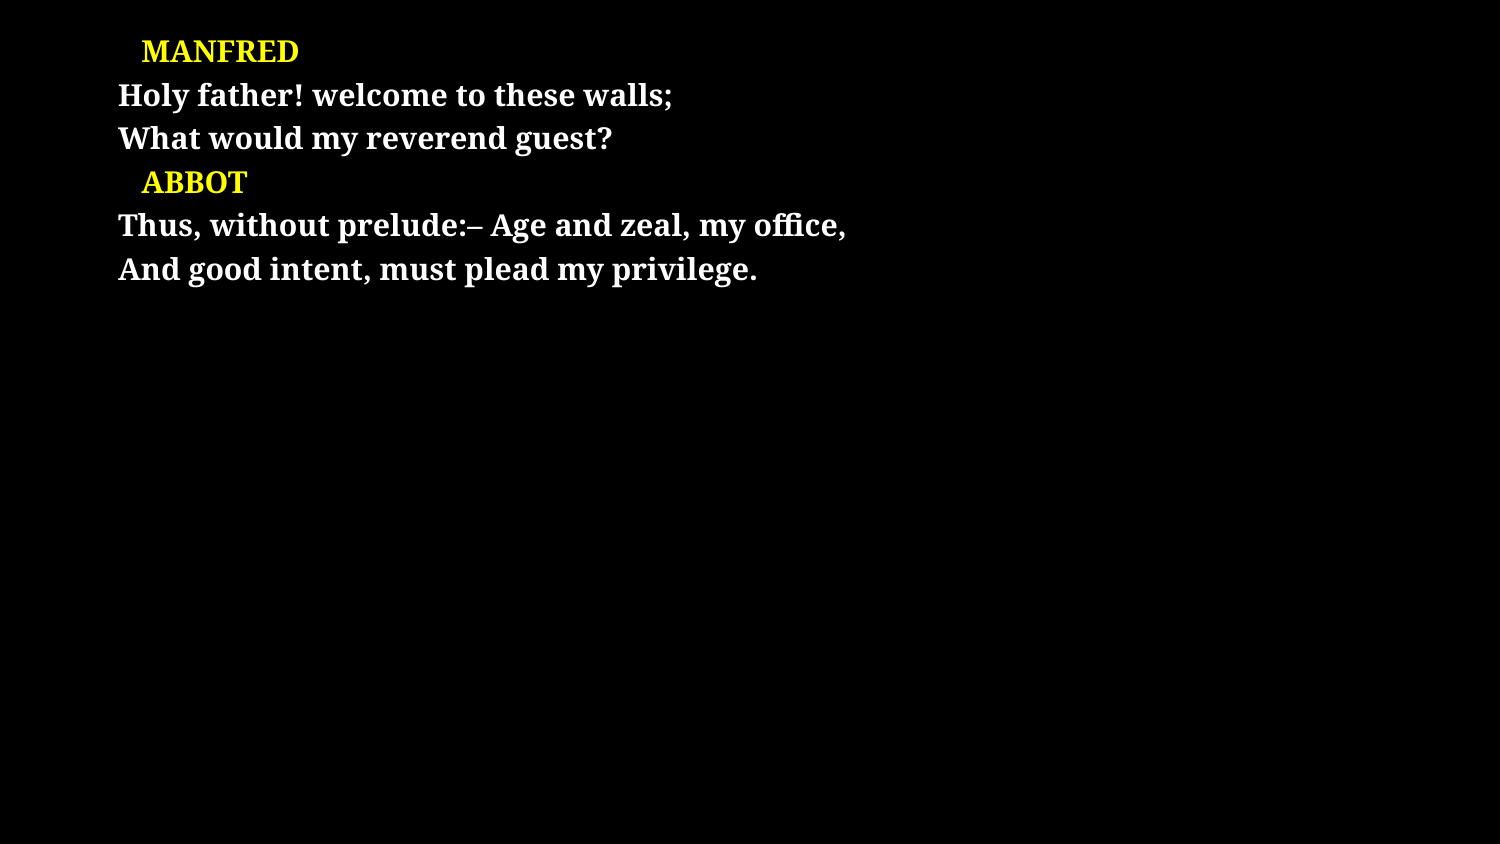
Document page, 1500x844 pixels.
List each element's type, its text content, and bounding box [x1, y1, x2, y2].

title Manfred Holy father! welcome to these walls; What would my reverend guest? ABBOT Thus, without prelude:– Age and zeal, my office, And good intent, must plead my privilege. [103, 17, 1397, 299]
